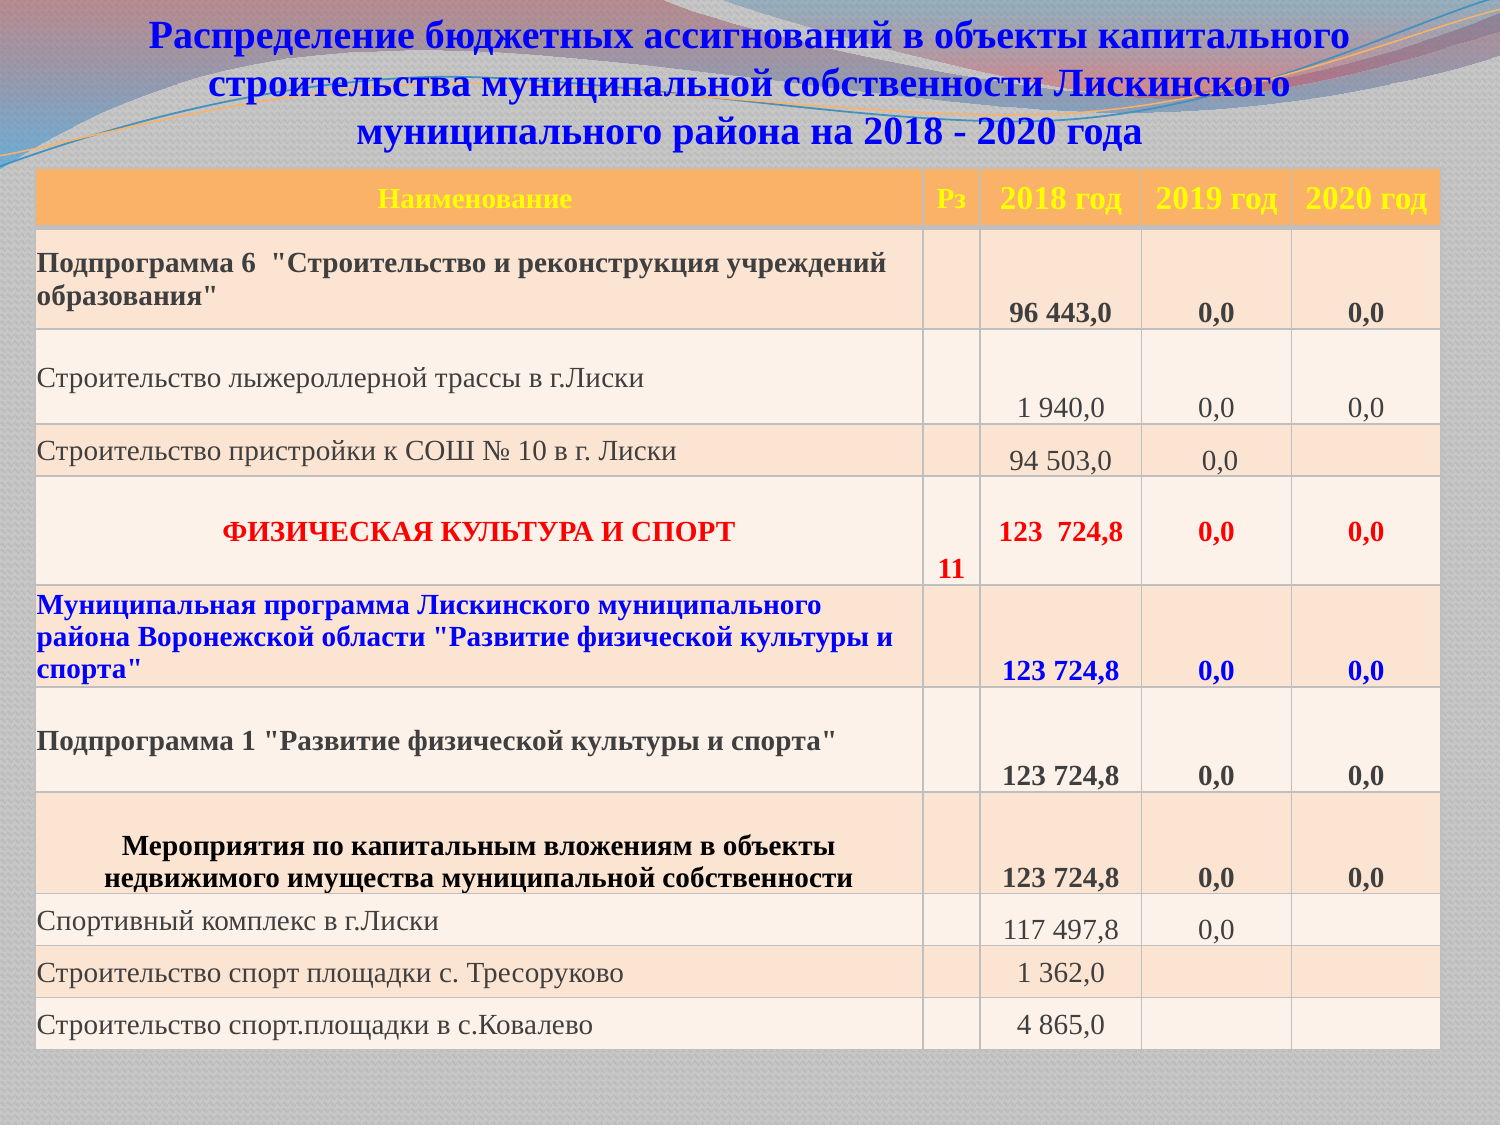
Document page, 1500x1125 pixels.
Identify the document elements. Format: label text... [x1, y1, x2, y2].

table_header Рз [924, 169, 979, 225]
table_cell 94 503,0 [981, 425, 1141, 475]
table_cell [924, 793, 979, 893]
table_cell [924, 330, 979, 423]
table_cell [924, 894, 979, 945]
table_cell 0,0 [1142, 477, 1291, 584]
table_cell Мероприятия по капитальным вложениям в объекты недвижимого имущества муниципальной собственности [36, 793, 922, 893]
table_cell [1142, 946, 1291, 997]
table_cell Подпрограмма 6 "Строительство и реконструкция учреждений образования" [36, 230, 922, 328]
table_cell [1292, 894, 1440, 945]
table_cell 123 724,8 [981, 688, 1141, 791]
table_cell 123 724,8 [981, 793, 1141, 893]
table_cell [1292, 946, 1440, 997]
table_cell [924, 230, 979, 328]
table_cell Строительство спорт площадки с. Тресоруково [36, 946, 922, 997]
table_cell Муниципальная программа Лискинского муниципального района Воронежской области "Развитие физической культуры и спорта" [36, 586, 922, 686]
table_cell 117 497,8 [981, 894, 1141, 945]
table_cell 123 724,8 [981, 586, 1141, 686]
table_cell [924, 998, 979, 1049]
table_cell Спортивный комплекс в г.Лиски [36, 894, 922, 945]
table_cell 1 362,0 [981, 946, 1141, 997]
table_header Наименование [36, 169, 922, 225]
table_cell 0,0 [1292, 330, 1440, 423]
table_cell Строительство пристройки к СОШ № 10 в г. Лиски [36, 425, 922, 475]
table_cell 4 865,0 [981, 998, 1141, 1049]
table_cell 0,0 [1142, 230, 1291, 328]
table_cell 0,0 [1292, 793, 1440, 893]
table_cell Строительство лыжероллерной трассы в г.Лиски [36, 330, 922, 423]
table_cell 0,0 [1292, 586, 1440, 686]
table_cell 0,0 [1142, 688, 1291, 791]
table_cell 0,0 [1292, 477, 1440, 584]
table_cell 1 940,0 [981, 330, 1141, 423]
table_cell 0,0 [1142, 330, 1291, 423]
table_cell Подпрограмма 1 "Развитие физической культуры и спорта" [36, 688, 922, 791]
table_cell [924, 688, 979, 791]
table_cell 0,0 [1142, 894, 1291, 945]
table_cell 0,0 [1292, 230, 1440, 328]
table_cell [924, 946, 979, 997]
table_cell [1142, 998, 1291, 1049]
table_cell Строительство спорт.площадки в с.Ковалево [36, 998, 922, 1049]
title Распределение бюджетных ассигнований в объекты капитального строительства муниципальной собственности Лискинского муниципального района на 2018 - 2020 года [75, 0, 1425, 153]
table_cell 11 [924, 477, 979, 584]
table_header 2020 год [1292, 169, 1440, 225]
table_header 2018 год [981, 169, 1141, 225]
table_cell 0,0 [1142, 793, 1291, 893]
table_cell ФИЗИЧЕСКАЯ КУЛЬТУРА И СПОРТ [36, 477, 922, 584]
table_cell [924, 425, 979, 475]
table_cell [1292, 425, 1440, 475]
table_cell 0,0 [1142, 425, 1291, 475]
table_header 2019 год [1142, 169, 1291, 225]
table_cell 96 443,0 [981, 230, 1141, 328]
table_cell 123 724,8 [981, 477, 1141, 584]
table_cell 0,0 [1292, 688, 1440, 791]
table_cell 0,0 [1142, 586, 1291, 686]
table_cell [924, 586, 979, 686]
table_cell [1292, 998, 1440, 1049]
